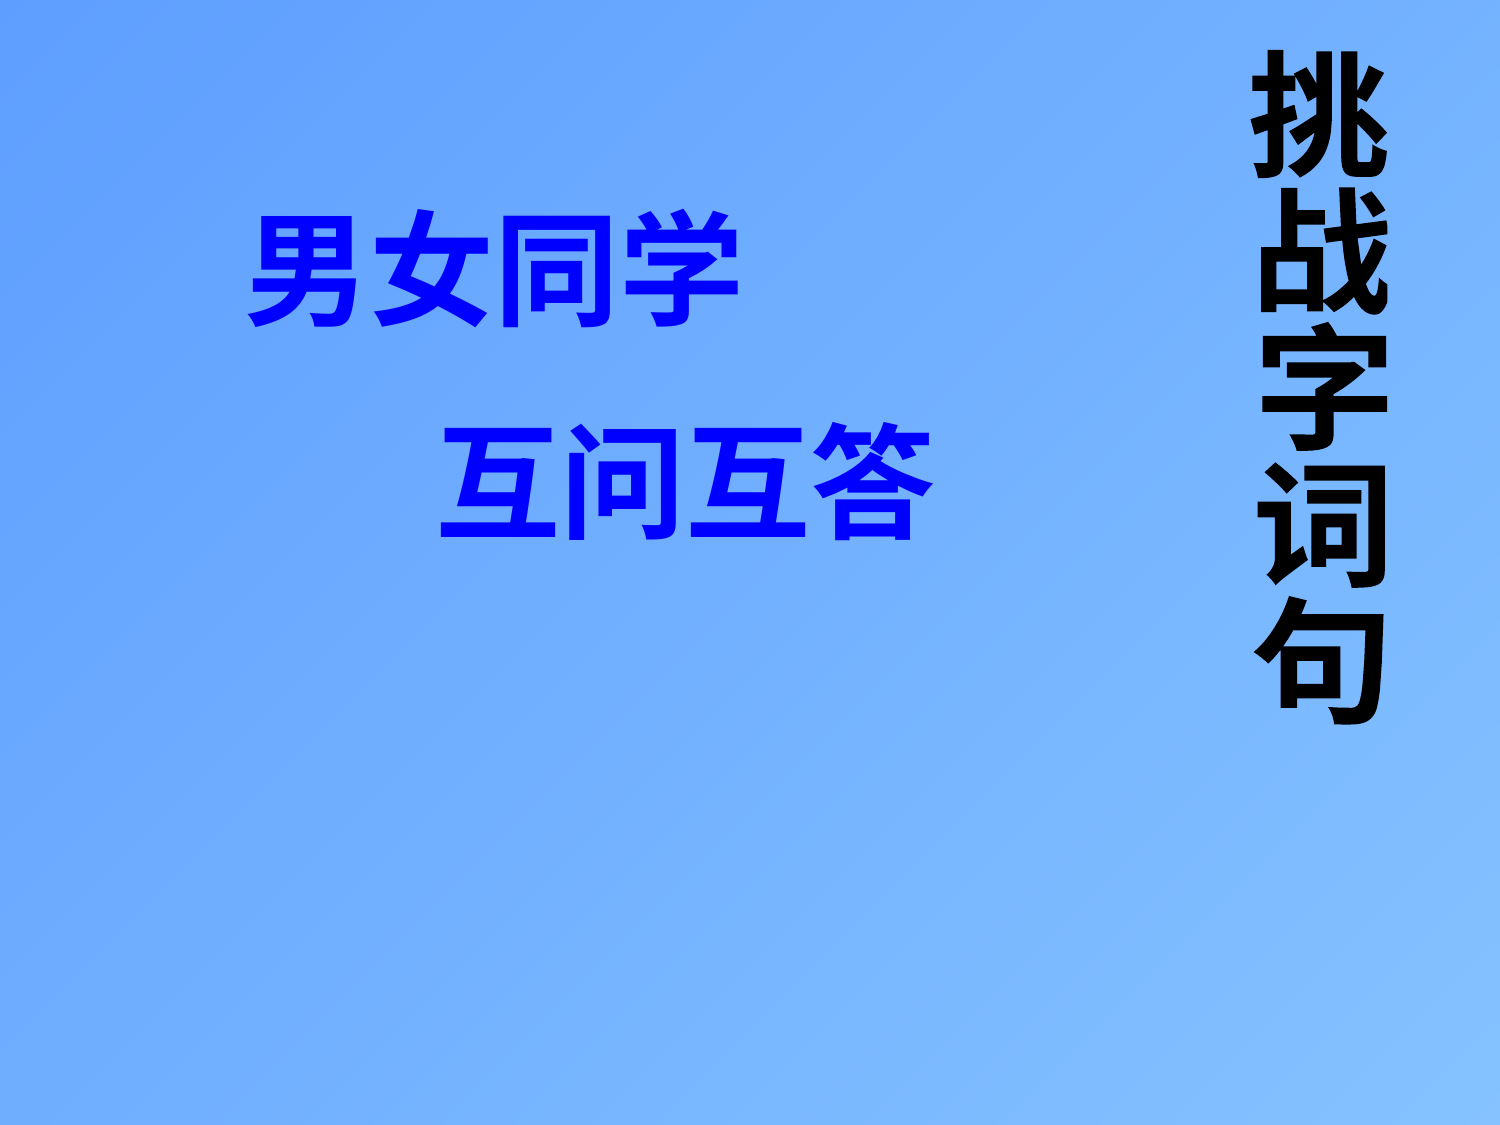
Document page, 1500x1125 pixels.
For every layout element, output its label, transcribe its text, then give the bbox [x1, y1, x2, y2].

text_box 男女同学 互问互答 [171, 184, 1109, 562]
